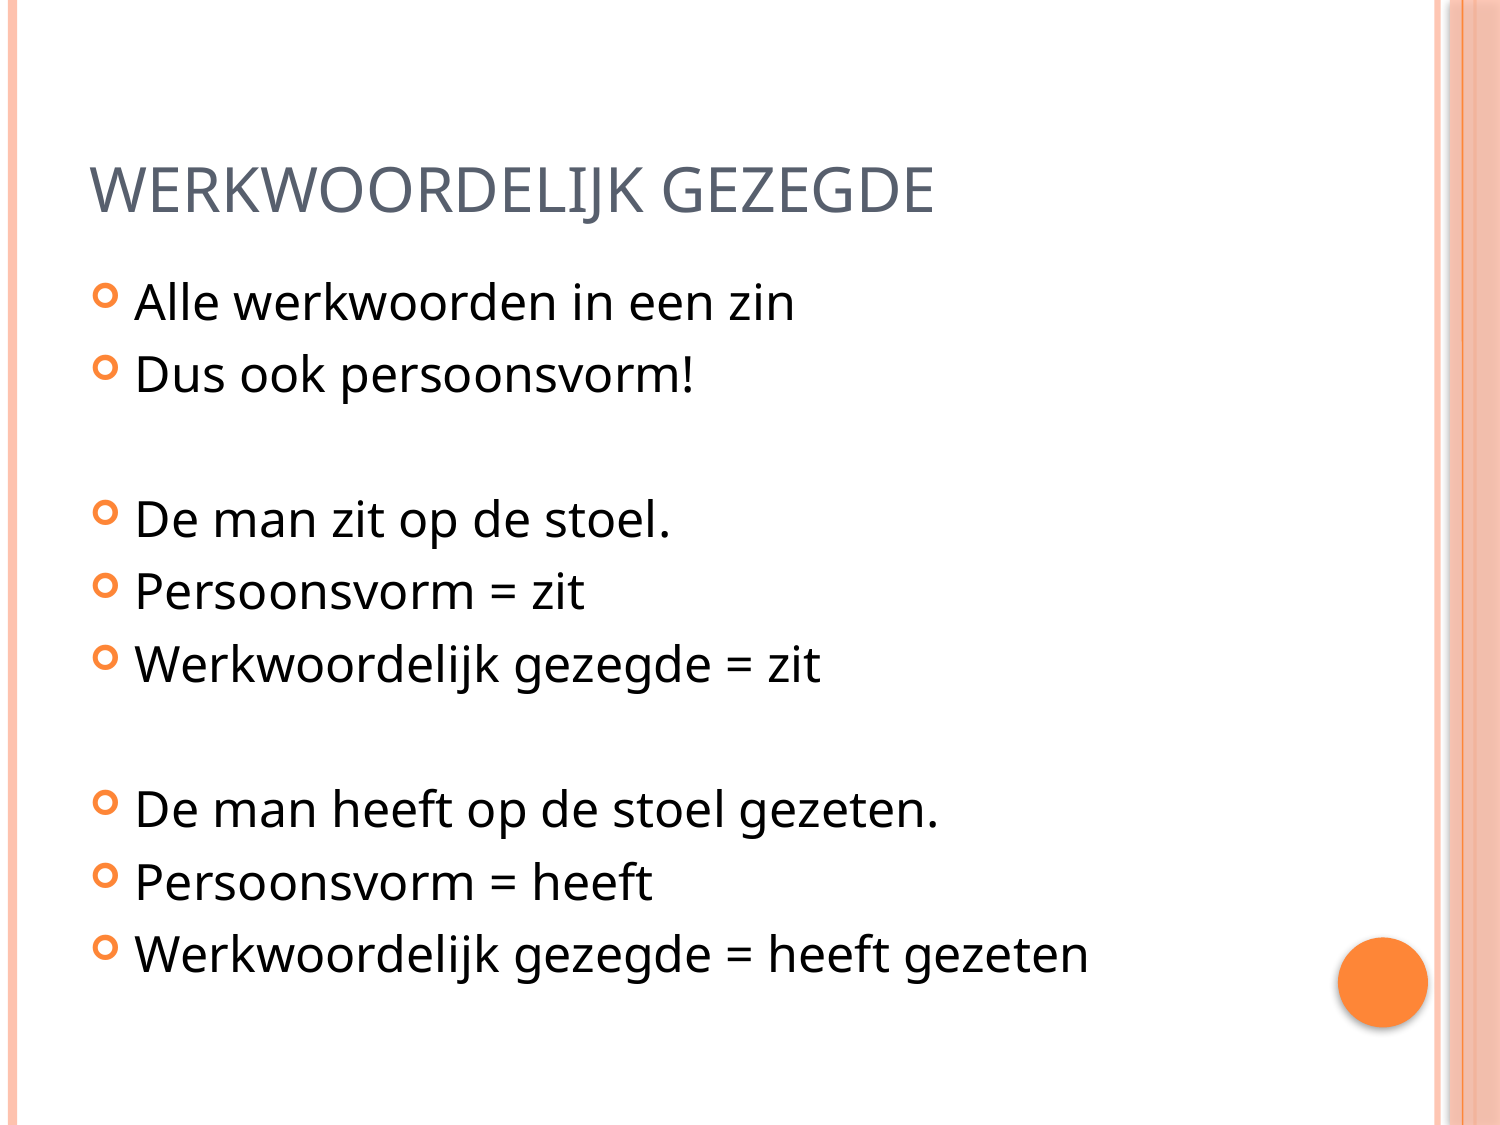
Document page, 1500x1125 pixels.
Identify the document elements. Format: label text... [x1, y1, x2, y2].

list Alle werkwoorden in een zin Dus ook persoonsvorm! De man zit op de stoel. Persoonsvorm = zit Werkwoordelijk gezegde = zit De man heeft op de stoel gezeten. Persoonsvorm = heeft Werkwoordelijk gezegde = heeft gezeten [75, 262, 1300, 1062]
title Werkwoordelijk gezegde [75, 45, 1300, 233]
